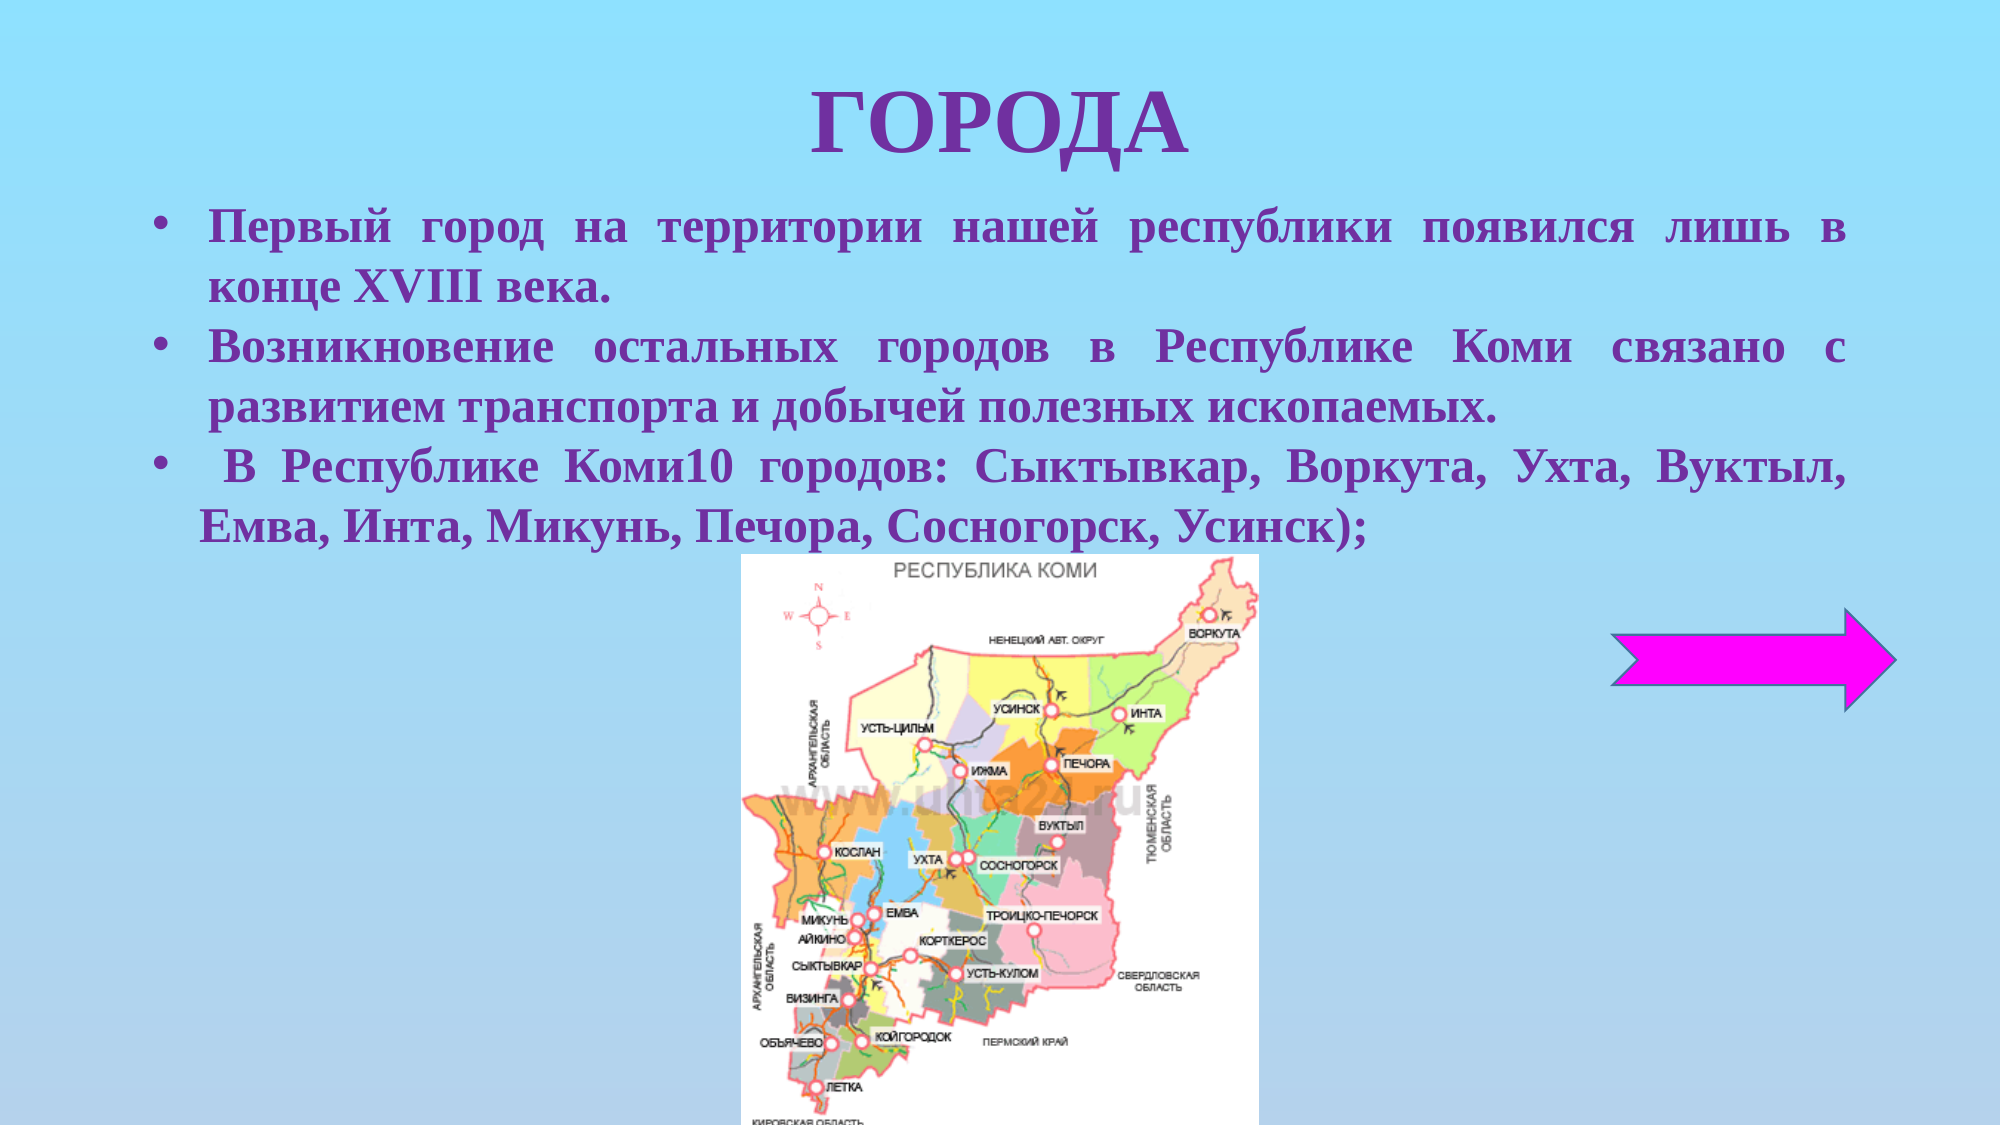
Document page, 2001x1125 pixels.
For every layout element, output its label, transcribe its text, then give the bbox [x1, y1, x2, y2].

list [741, 554, 1259, 1125]
title ГОРОДА [137, 59, 1863, 185]
text_box Первый город на территории нашей республики появился лишь в конце XVIII века. Возникновение остальных городов в Республике Коми связано с развитием транспорта и добычей полезных ископаемых. В Республике Коми10 городов: Сыктывкар, Воркута, Ухта, Вуктыл, Емва, Инта, Микунь, Печора, Сосногорск, Усинск); [137, 185, 1863, 606]
text_box [1609, 607, 1898, 713]
